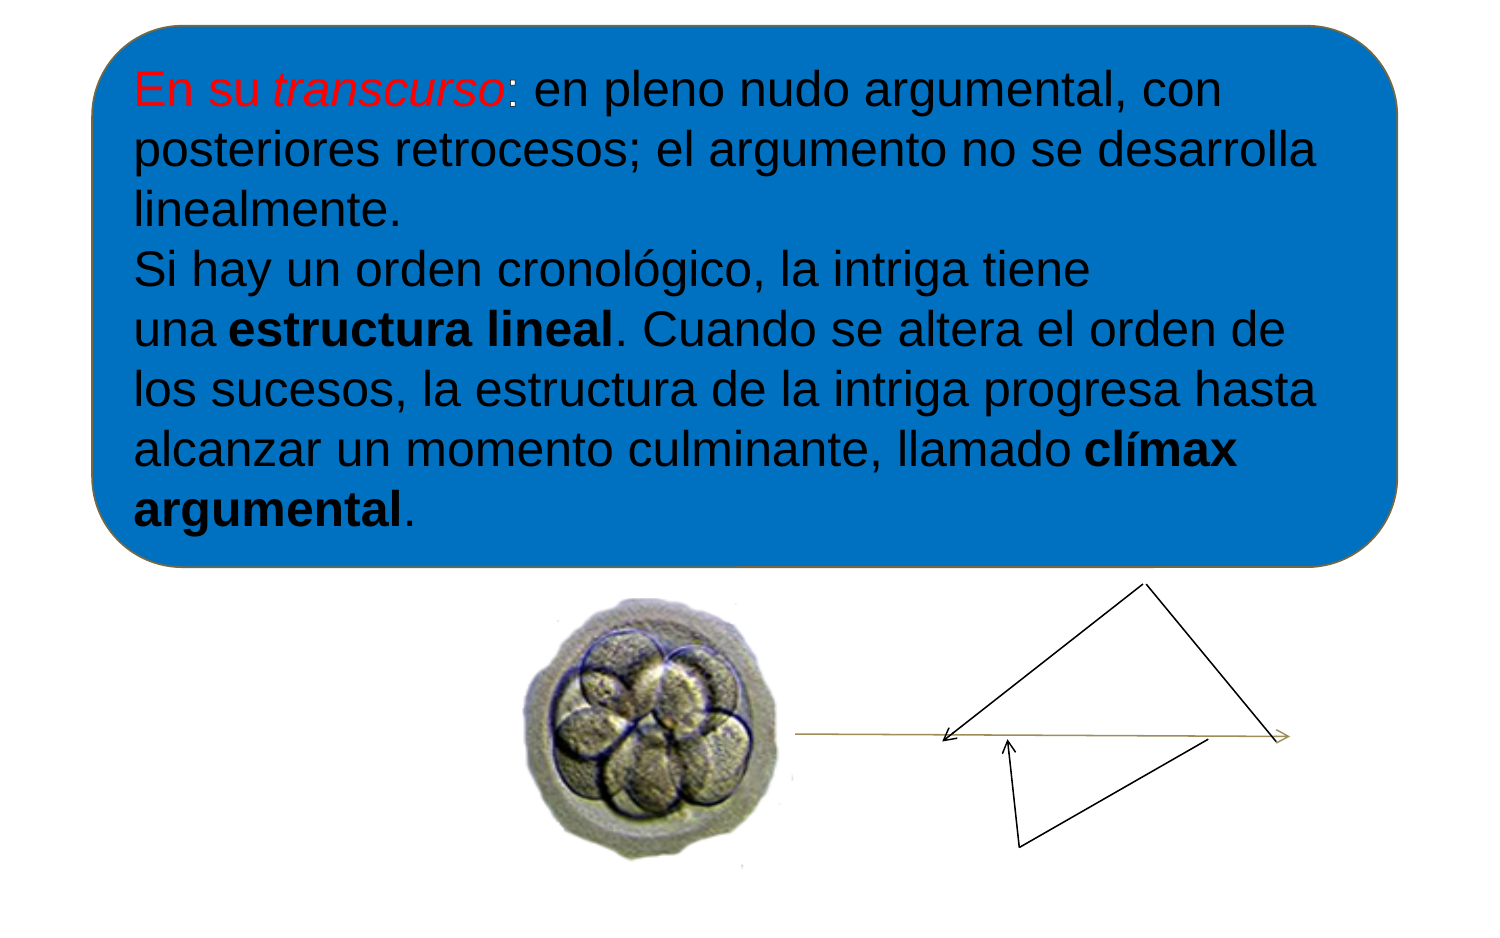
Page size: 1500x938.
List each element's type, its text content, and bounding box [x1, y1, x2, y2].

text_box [1277, 733, 1291, 737]
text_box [941, 583, 1144, 742]
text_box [1007, 738, 1020, 848]
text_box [1145, 583, 1277, 742]
picture [522, 598, 796, 870]
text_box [1020, 738, 1209, 848]
text_box En su transcurso: en pleno nudo argumental, con posteriores retrocesos; el argumento no se desarrolla linealmente. Si hay un orden cronológico, la intriga tiene una estructura lineal. Cuando se altera el orden de los sucesos, la estructura de la intriga progresa hasta alcanzar un momento culminante, llamado clímax argumental. [91, 24, 1399, 569]
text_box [794, 733, 941, 737]
